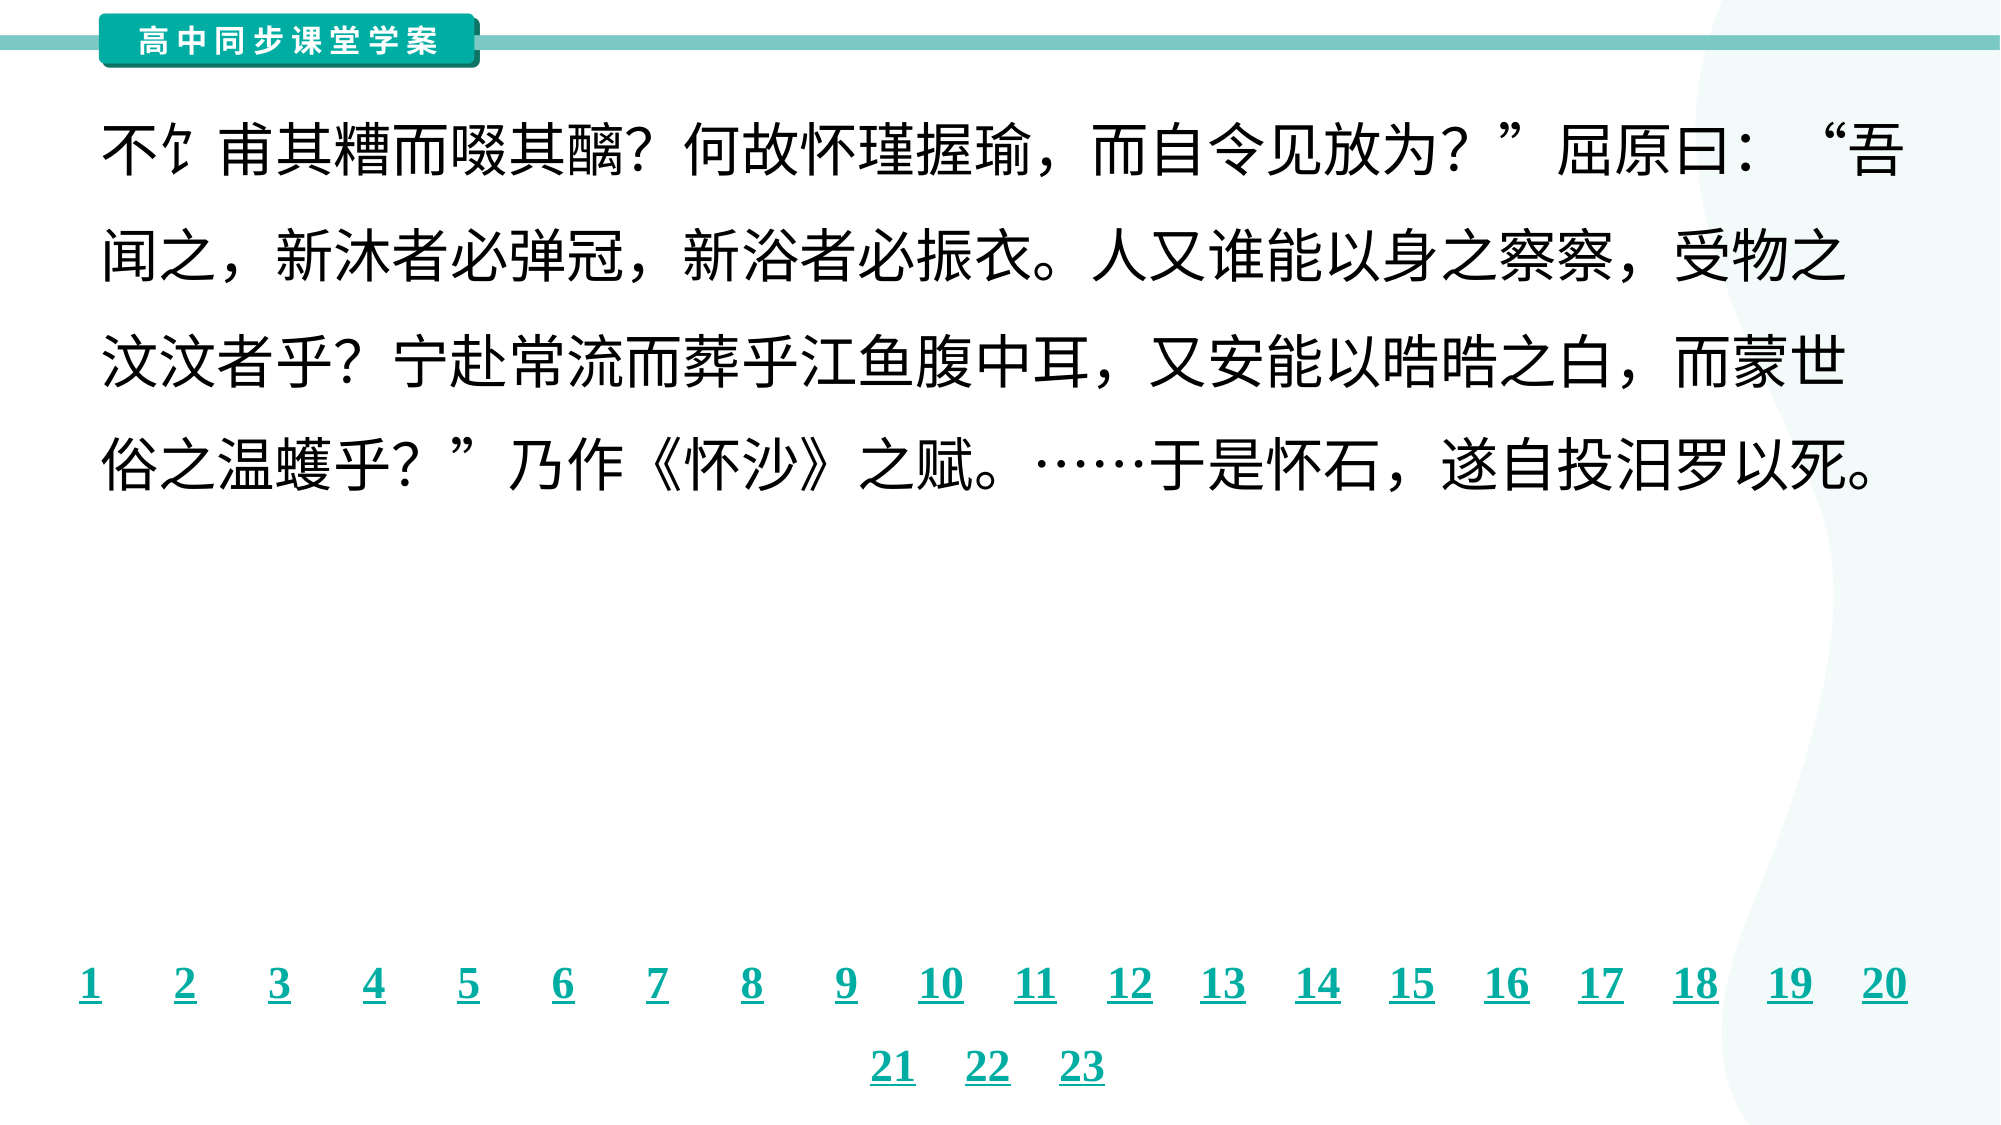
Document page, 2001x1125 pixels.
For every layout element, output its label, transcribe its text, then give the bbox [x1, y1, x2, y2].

picture [0, 0, 2000, 1125]
text_box 不饣甫其糟而啜其醨？何故怀瑾握瑜，而自令见放为？”屈原曰：“吾 闻之，新沐者必弹冠，新浴者必振衣。人又谁能以身之察察，受物之 汶汶者乎？宁赴常流而葬乎江鱼腹中耳，又安能以晧晧之白，而蒙世 俗之温蠖乎？”乃作《怀沙》之赋。……于是怀石，遂自投汨罗以死。 [100, 76, 1899, 487]
